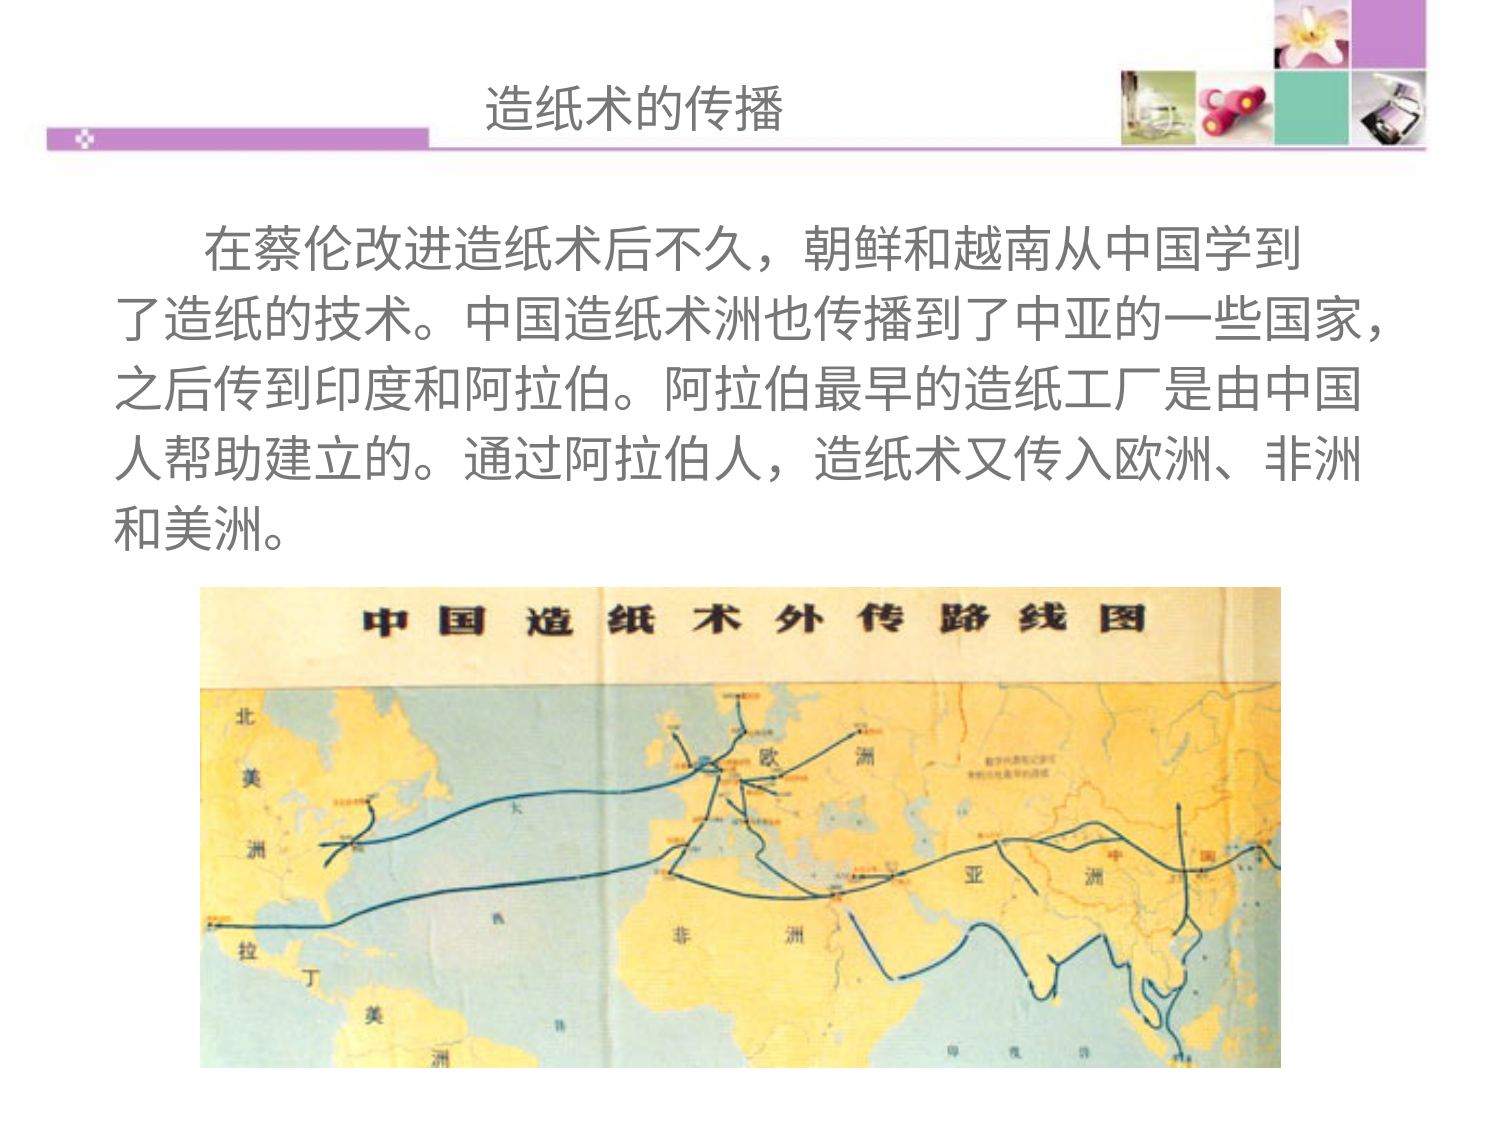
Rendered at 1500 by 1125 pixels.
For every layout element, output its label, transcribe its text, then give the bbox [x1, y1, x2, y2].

picture [0, 0, 1500, 1125]
list 造纸术的传播 在蔡伦改进造纸术后不久，朝鲜和越南从中国学到 了造纸的技术。中国造纸术洲也传播到了中亚的一些国家， 之后传到印度和阿拉伯。阿拉伯最早的造纸工厂是由中国 人帮助建立的。通过阿拉伯人，造纸术又传入欧洲、非洲 和美洲。 [41, 0, 1500, 756]
